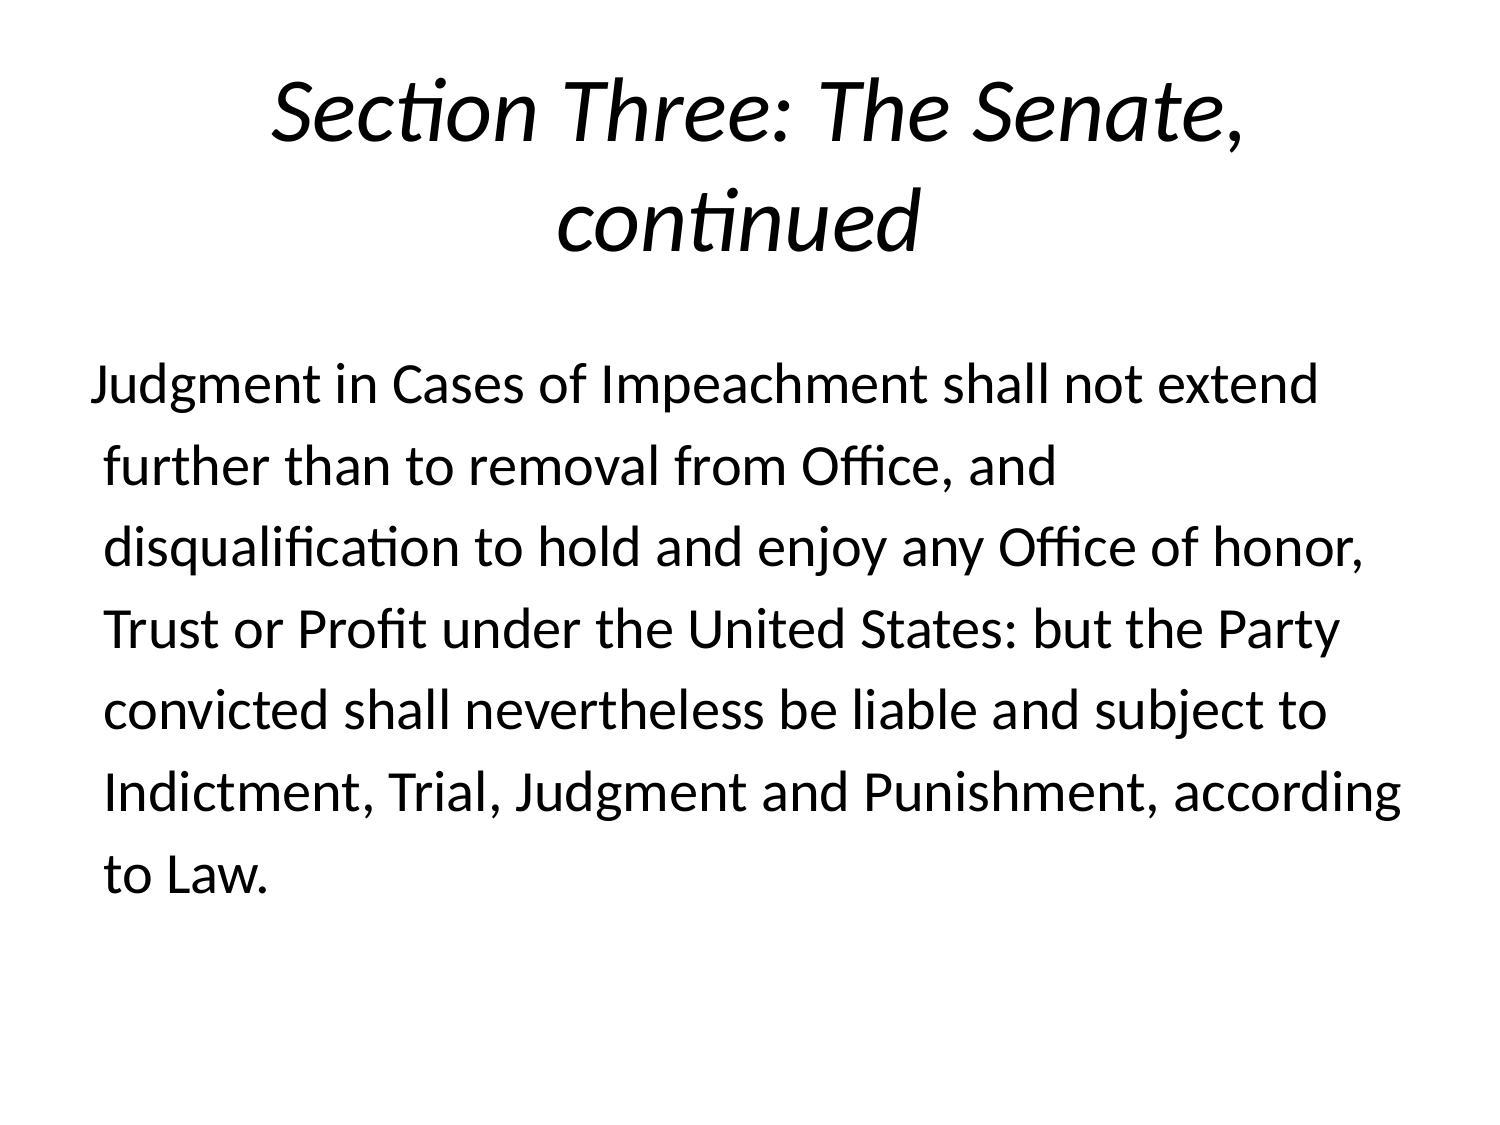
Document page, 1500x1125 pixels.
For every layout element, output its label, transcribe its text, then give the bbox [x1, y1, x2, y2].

list Judgment in Cases of Impeachment shall not extend further than to removal from Office, and disqualification to hold and enjoy any Office of honor, Trust or Profit under the United States: but the Party convicted shall nevertheless be liable and subject to Indictment, Trial, Judgment and Punishment, according to Law. [74, 337, 1426, 1006]
title Section Three: The Senate, continued [74, 44, 1426, 276]
